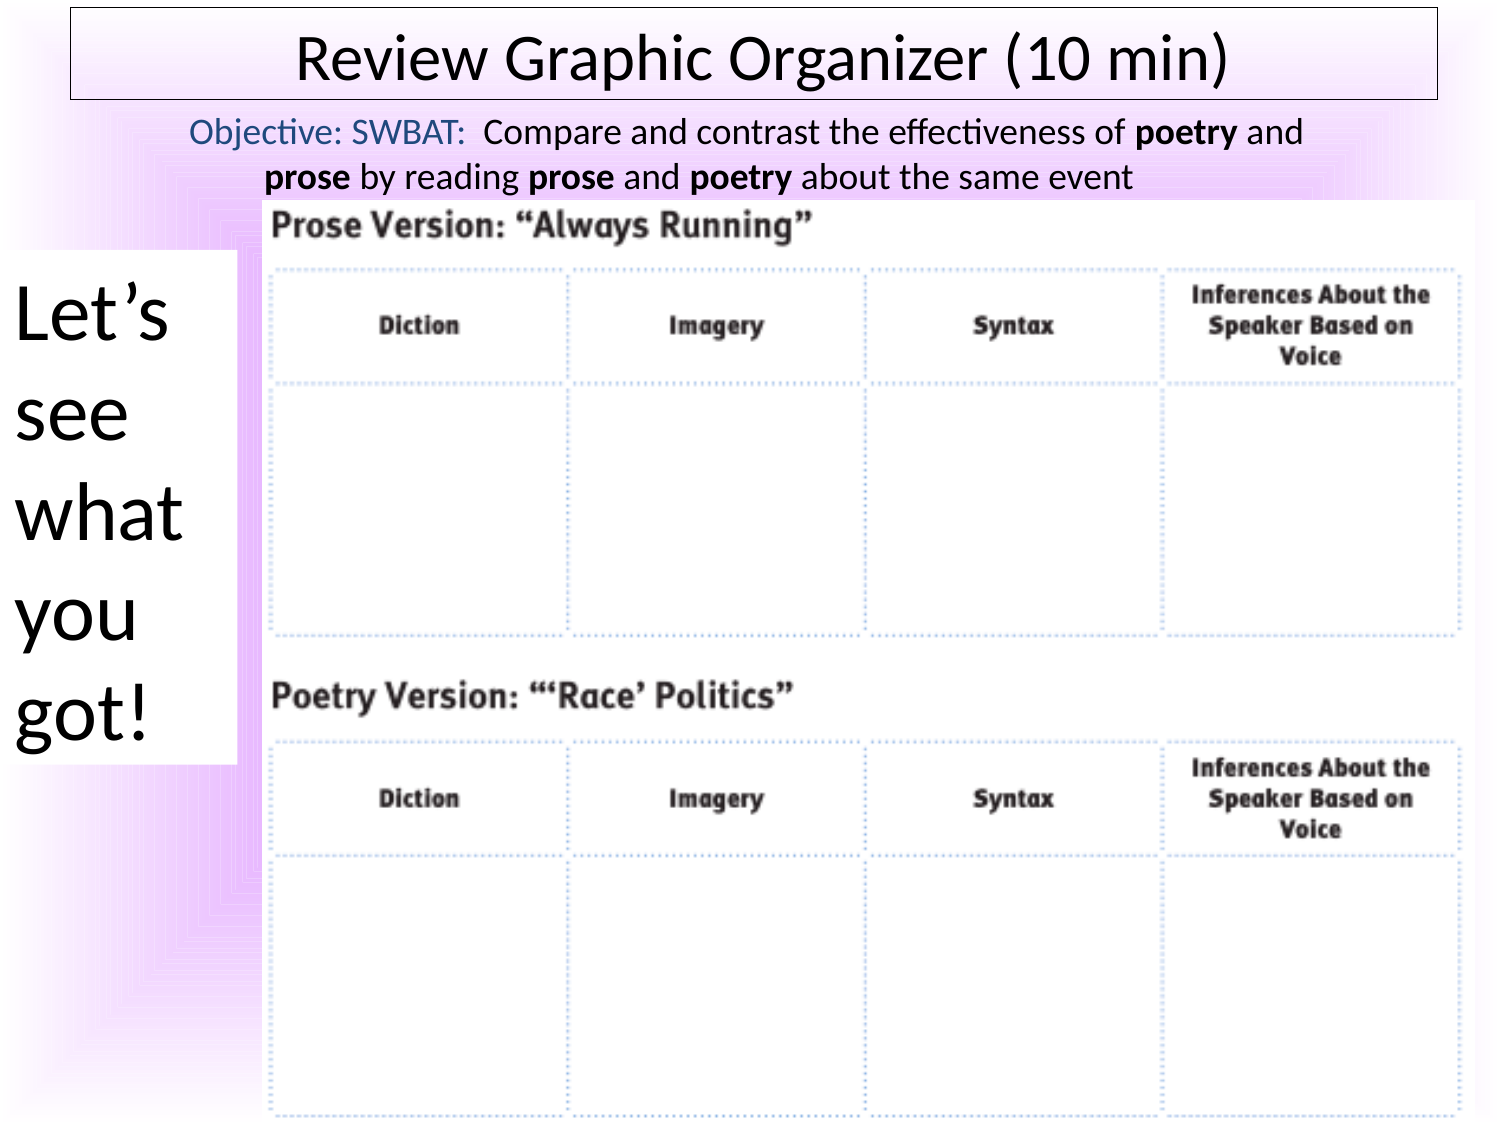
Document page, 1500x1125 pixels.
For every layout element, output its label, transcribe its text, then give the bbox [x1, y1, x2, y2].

title Review Graphic Organizer (10 min) [70, 7, 1438, 100]
text_box Objective: SWBAT: Compare and contrast the effectiveness of poetry and prose by reading prose and poetry about the same event [70, 99, 1413, 205]
text_box Let’s see what you got! [0, 249, 238, 765]
picture [262, 200, 1476, 1125]
